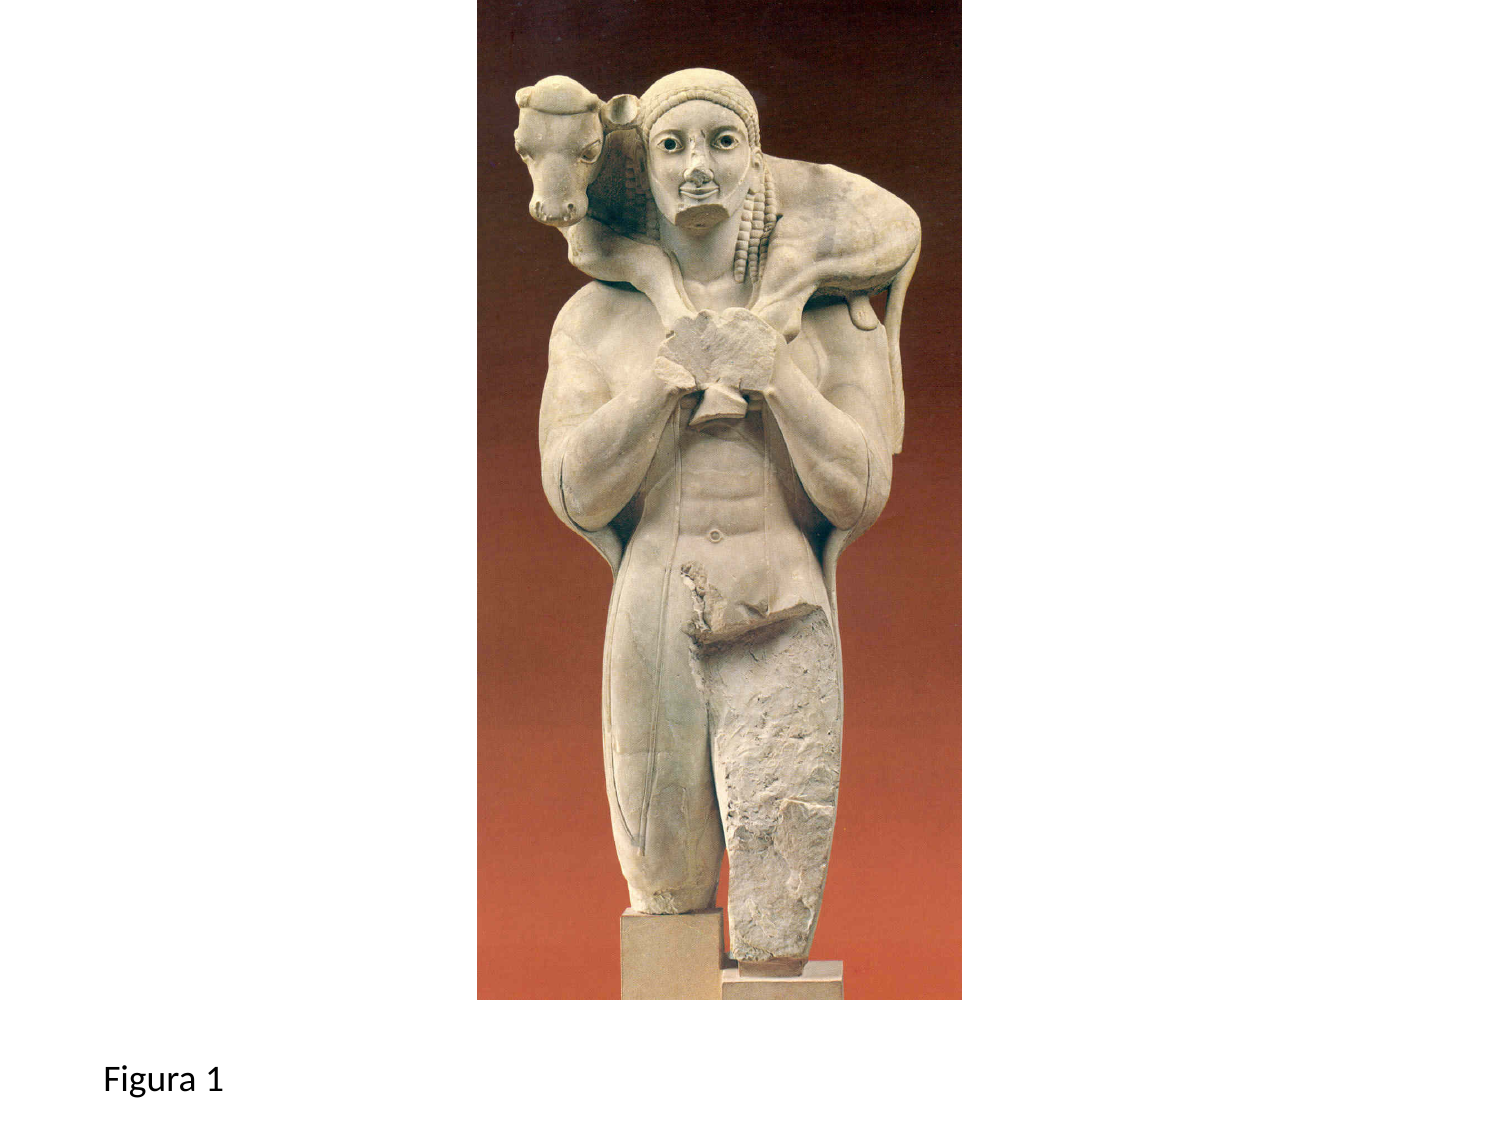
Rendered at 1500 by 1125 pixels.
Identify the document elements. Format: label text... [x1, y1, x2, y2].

picture [477, 0, 962, 1000]
text_box Figura 1 [88, 1046, 720, 1107]
